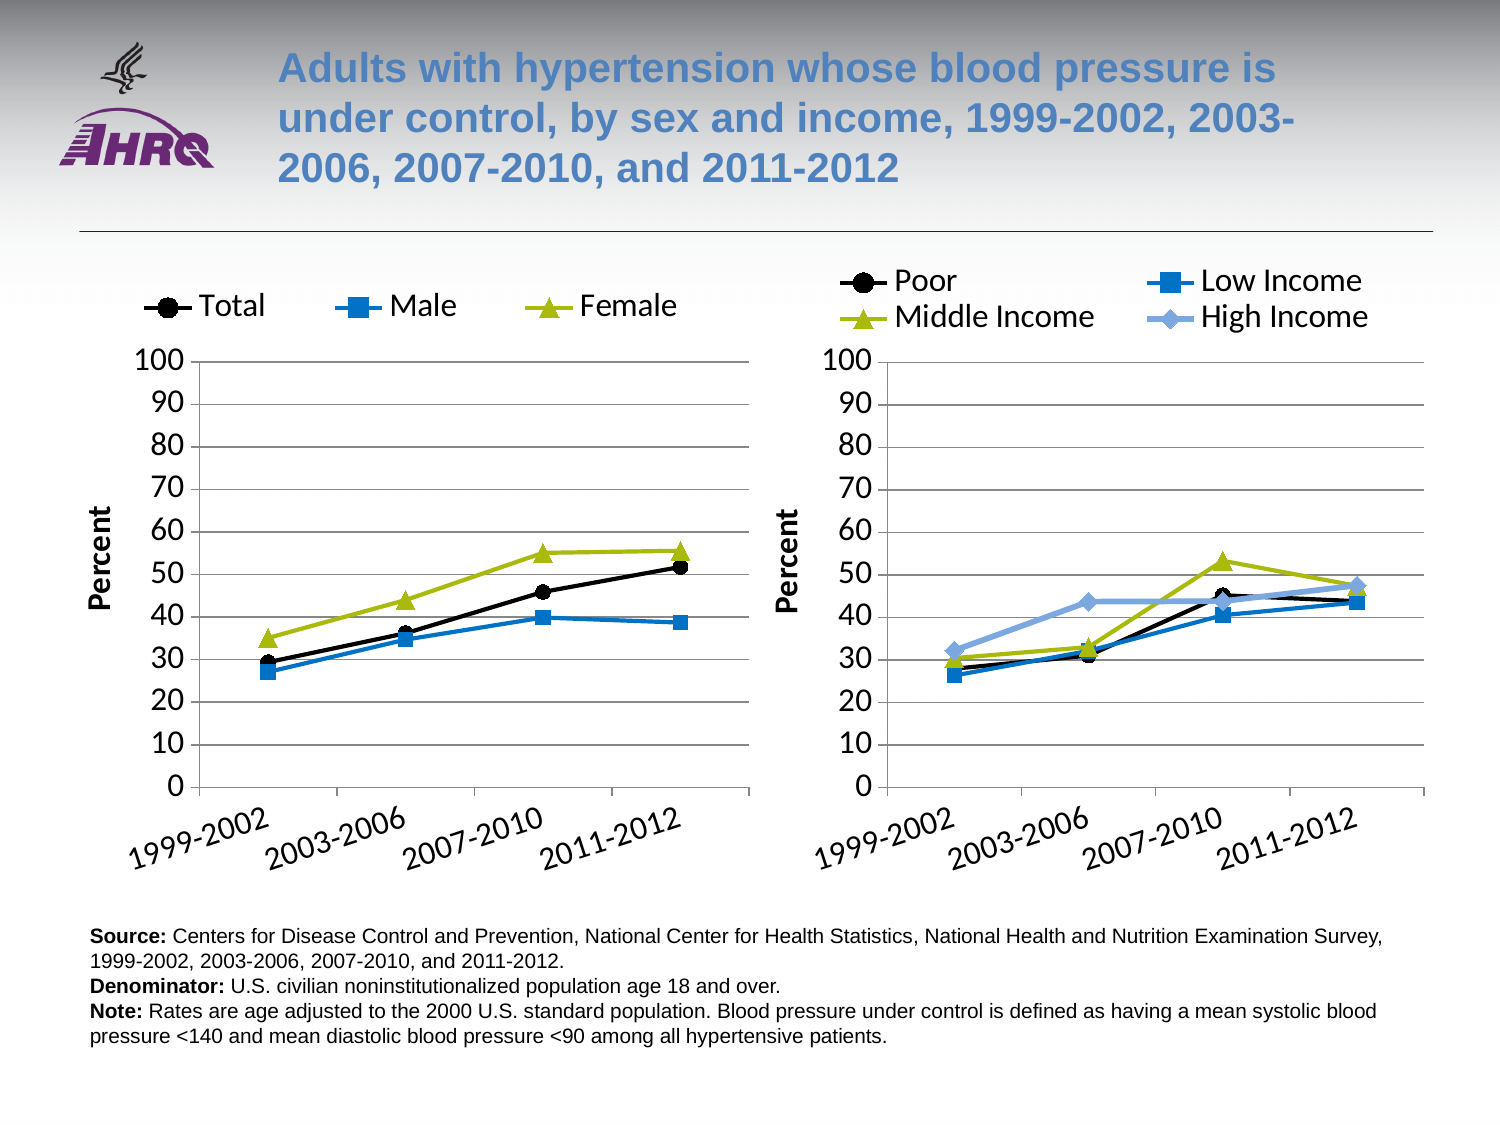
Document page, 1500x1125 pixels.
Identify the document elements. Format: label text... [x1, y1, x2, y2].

chart [74, 254, 751, 916]
chart [762, 262, 1426, 1006]
text_box Source: Centers for Disease Control and Prevention, National Center for Health Statistics, National Health and Nutrition Examination Survey, 1999-2002, 2003-2006, 2007-2010, and 2011-2012. Denominator: U.S. civilian noninstitutionalized population age 18 and over. Note: Rates are age adjusted to the 2000 U.S. standard population. Blood pressure under control is defined as having a mean systolic blood pressure <140 and mean diastolic blood pressure <90 among all hypertensive patients. [74, 915, 1425, 1055]
title Adults with hypertension whose blood pressure is under control, by sex and income, 1999-2002, 2003-2006, 2007-2010, and 2011-2012 [262, 45, 1388, 188]
picture [0, 0, 1500, 1125]
